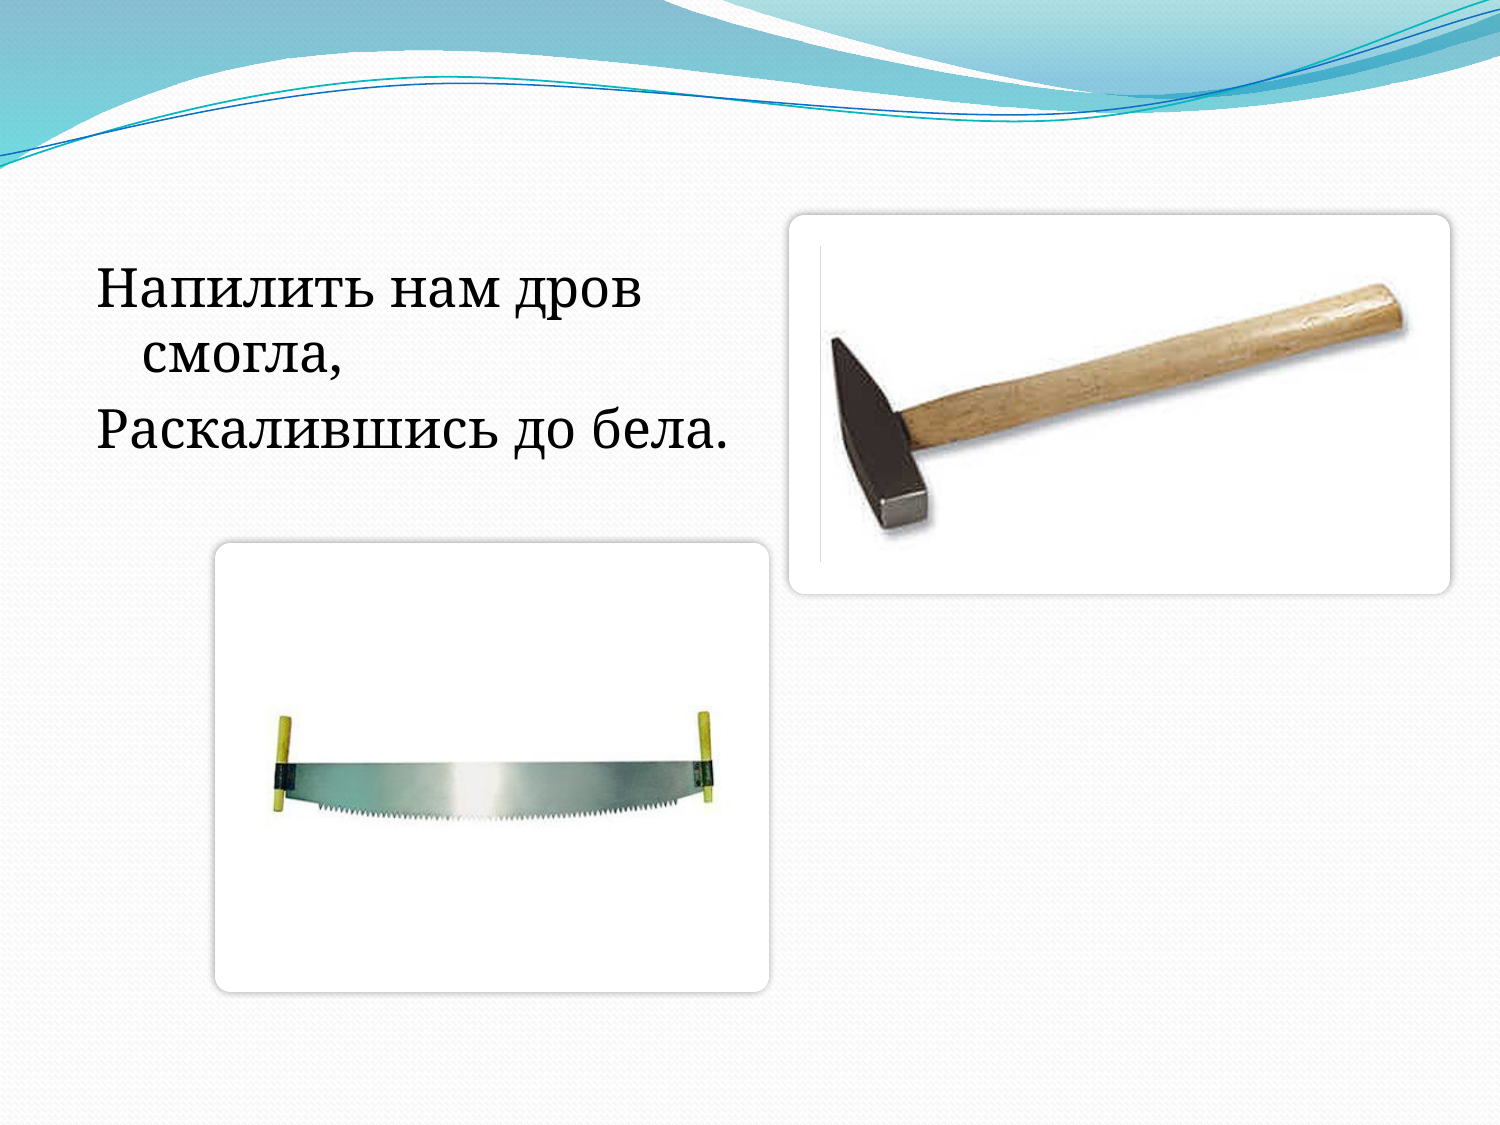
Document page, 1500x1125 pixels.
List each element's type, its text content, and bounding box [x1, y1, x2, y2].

list Напилить нам дров смогла, Раскалившись до бела. [82, 246, 783, 445]
picture [245, 573, 739, 962]
picture [820, 245, 1420, 563]
